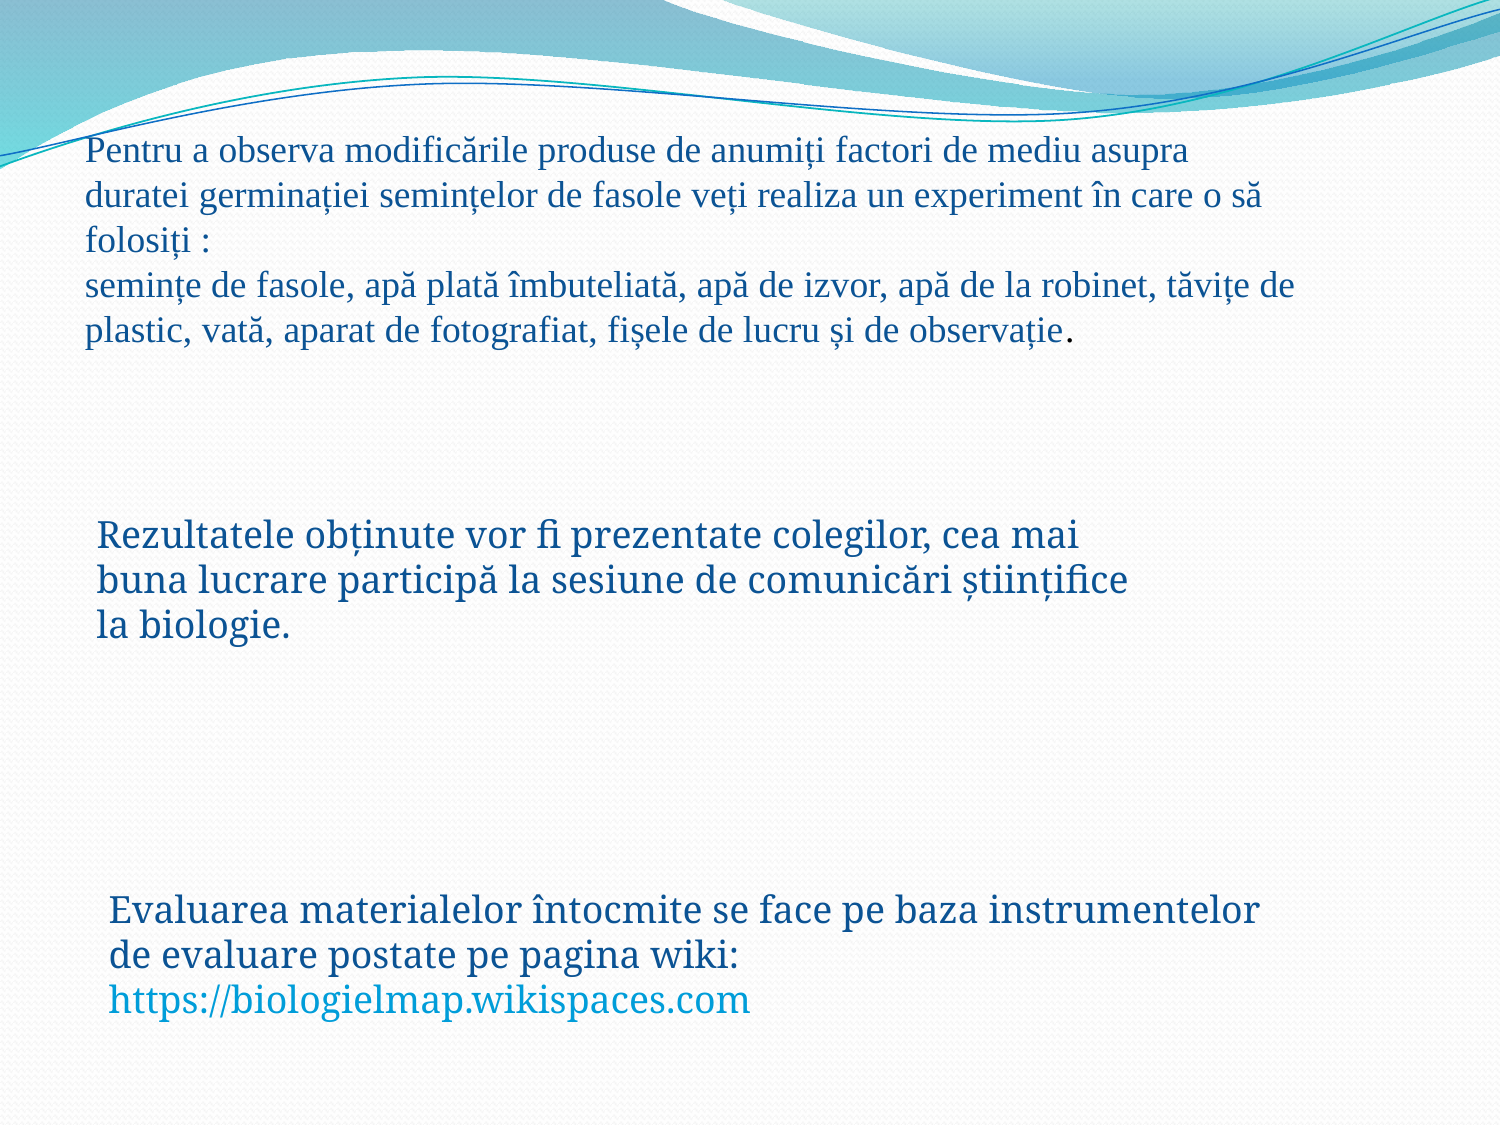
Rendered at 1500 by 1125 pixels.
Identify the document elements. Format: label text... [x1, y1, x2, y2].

text_box Pentru a observa modificările produse de anumiți factori de mediu asupra duratei germinației semințelor de fasole veți realiza un experiment în care o să folosiți : semințe de fasole, apă plată îmbuteliată, apă de izvor, apă de la robinet, tăvițe de plastic, vată, aparat de fotografiat, fișele de lucru și de observație. [70, 117, 1313, 357]
text_box Rezultatele obținute vor fi prezentate colegilor, cea mai buna lucrare participă la sesiune de comunicări științifice la biologie. [81, 503, 1149, 654]
text_box Evaluarea materialelor întocmite se face pe baza instrumentelor de evaluare postate pe pagina wiki: https://biologielmap.wikispaces.com [93, 878, 1301, 1029]
